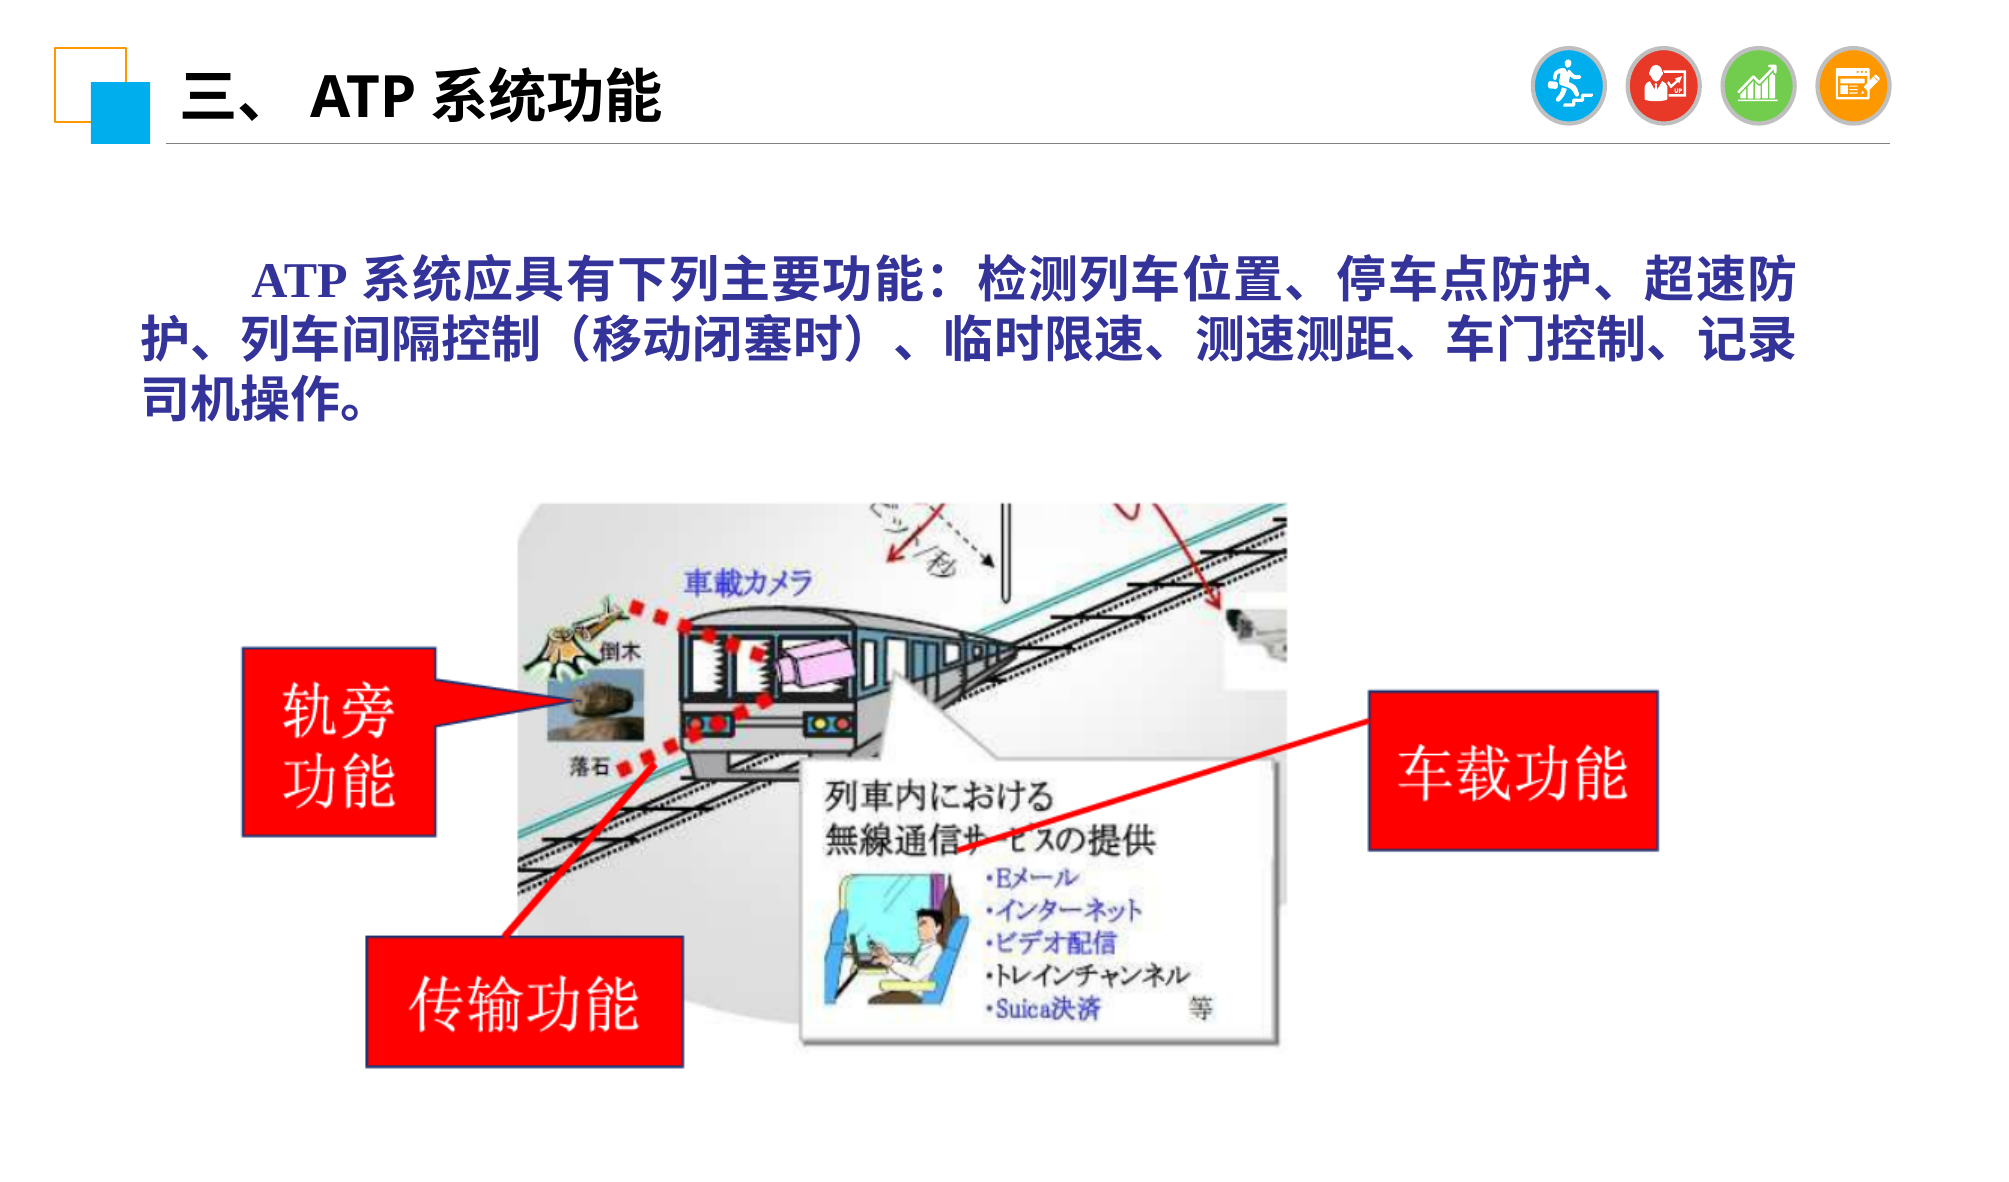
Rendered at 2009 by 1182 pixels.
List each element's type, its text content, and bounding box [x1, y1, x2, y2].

picture [230, 484, 1661, 1076]
text_box 三、ATP系统功能 [164, 51, 679, 137]
text_box ATP系统应具有下列主要功能：检测列车位置、停车点防护、超速防护、列车间隔控制（移动闭塞时）、临时限速、测速测距、车门控制、记录司机操作。 [125, 240, 1813, 435]
